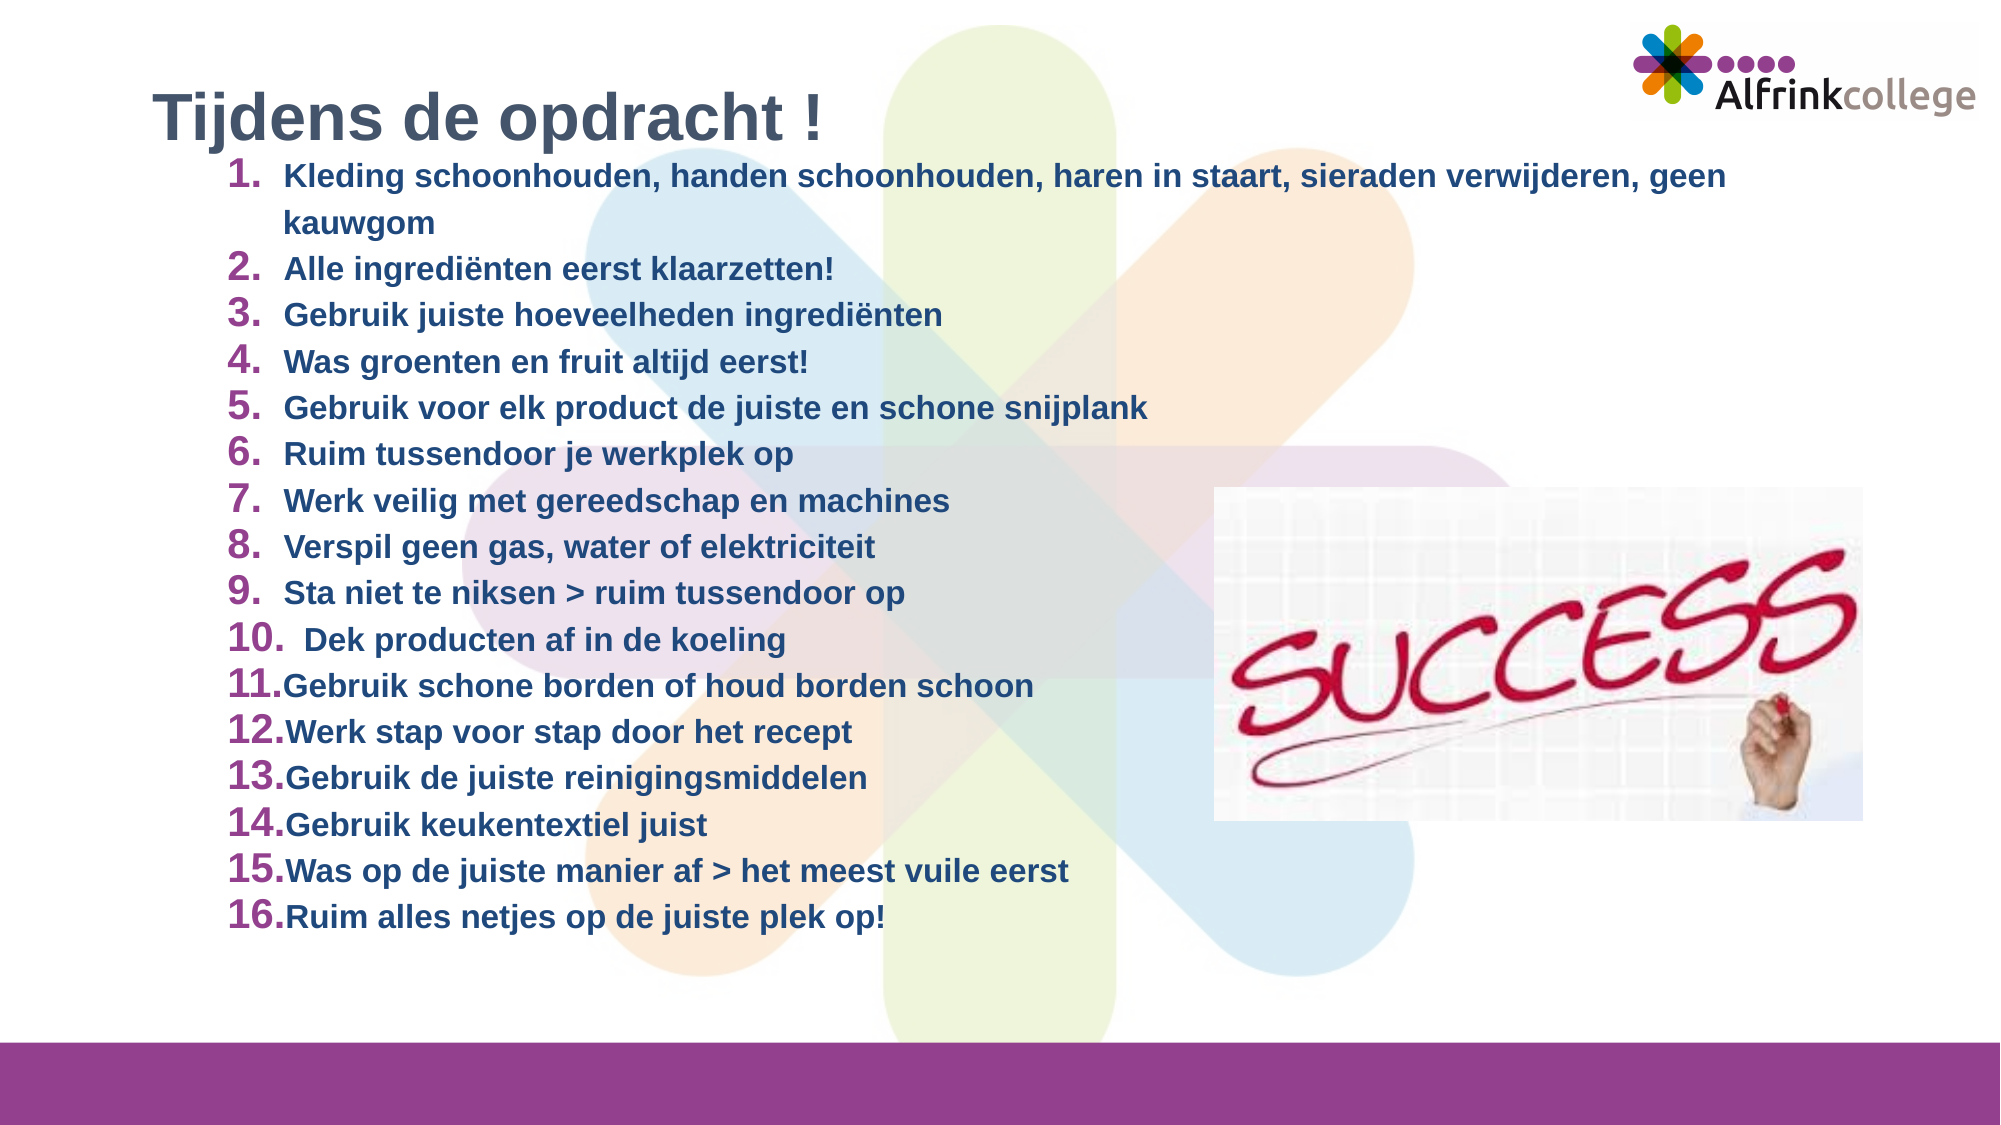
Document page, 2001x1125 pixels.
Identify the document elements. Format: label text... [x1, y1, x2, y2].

title Tijdens de opdracht ! [137, 59, 1689, 151]
list Kleding schoonhouden, handen schoonhouden, haren in staart, sieraden verwijderen, geen kauwgom Alle ingrediënten eerst klaarzetten! Gebruik juiste hoeveelheden ingrediënten Was groenten en fruit altijd eerst! Gebruik voor elk product de juiste en schone snijplank Ruim tussendoor je werkplek op Werk veilig met gereedschap en machines Verspil geen gas, water of elektriciteit Sta niet te niksen > ruim tussendoor op Dek producten af in de koeling Gebruik schone borden of houd borden schoon Werk stap voor stap door het recept Gebruik de juiste reinigingsmiddelen Gebruik keukentextiel juist Was op de juiste manier af > het meest vuile eerst Ruim alles netjes op de juiste plek op! [137, 151, 1863, 1014]
picture [1630, 22, 1979, 121]
picture [1214, 487, 1863, 821]
